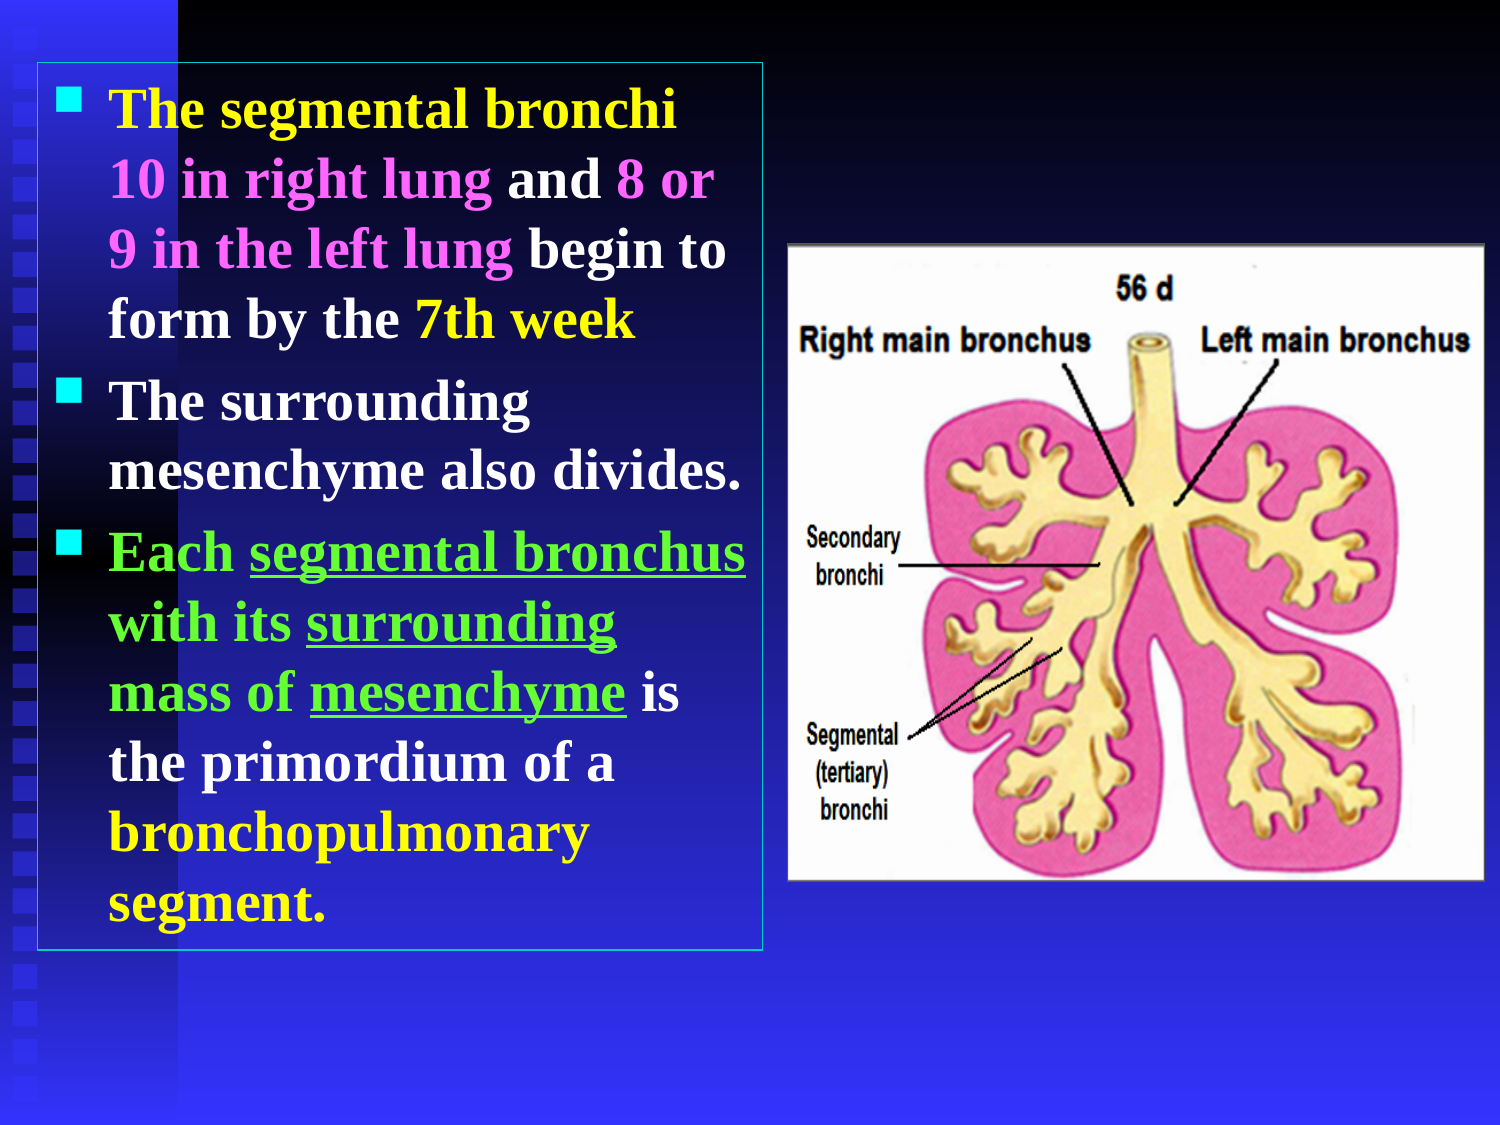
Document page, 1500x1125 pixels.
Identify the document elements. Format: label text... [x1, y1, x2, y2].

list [787, 243, 1486, 882]
list The segmental bronchi 10 in right lung and 8 or 9 in the left lung begin to form by the 7th week The surrounding mesenchyme also divides. Each segmental bronchus with its surrounding mass of mesenchyme is the primordium of a bronchopulmonary segment. [37, 62, 763, 951]
